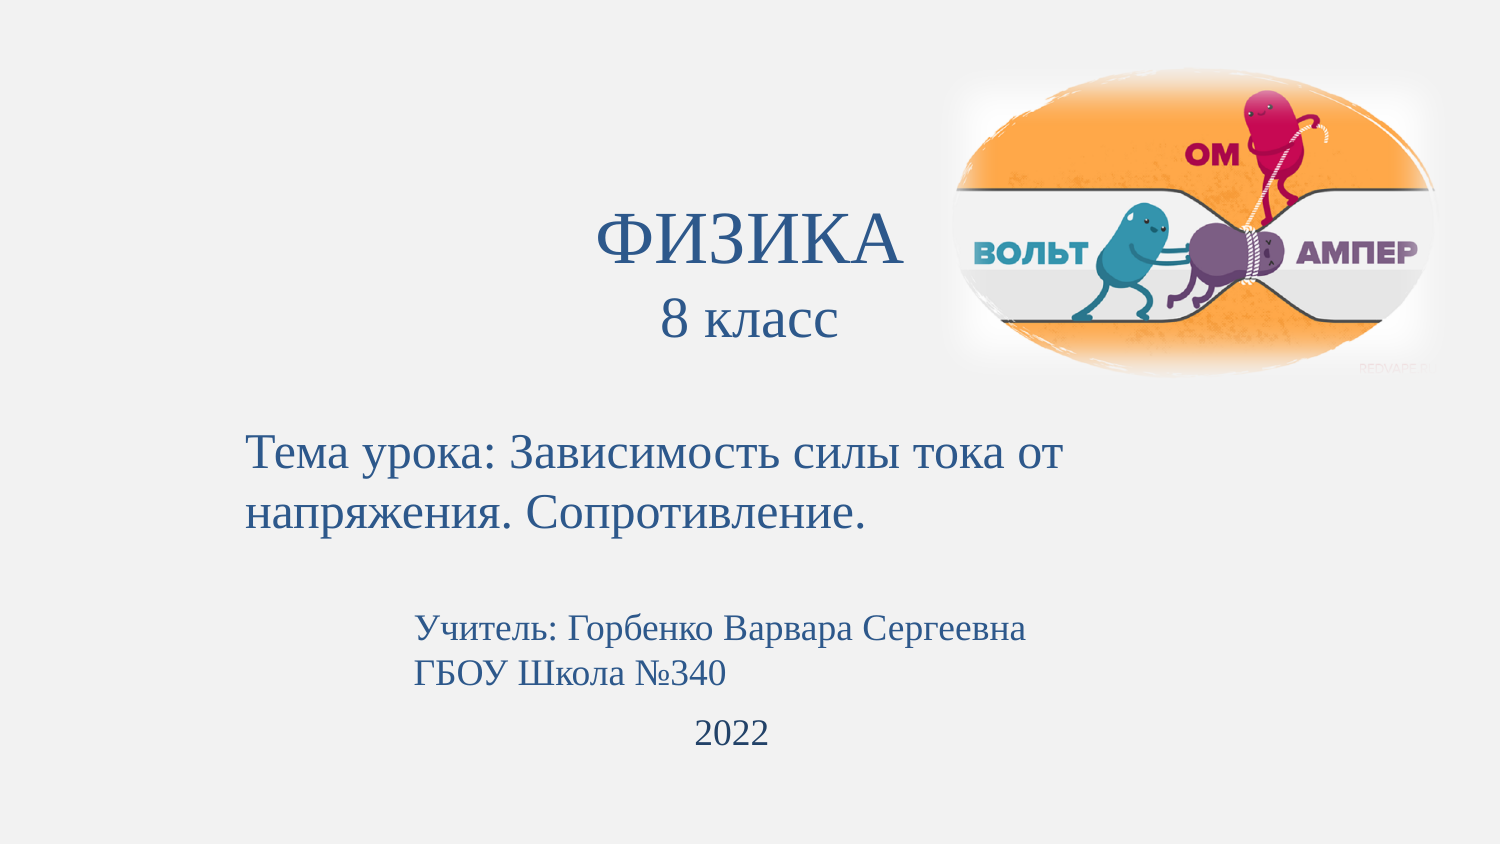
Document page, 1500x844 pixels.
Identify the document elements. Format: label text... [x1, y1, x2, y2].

text_box Учитель: Горбенко Варвара Сергеевна ГБОУ Школа №340 [398, 595, 1042, 701]
text_box 2022 [679, 700, 785, 761]
picture [926, 55, 1459, 390]
text_box ФИЗИКА 8 класс Тема урока: Зависимость силы тока от напряжения. Сопротивление. [230, 181, 1270, 547]
